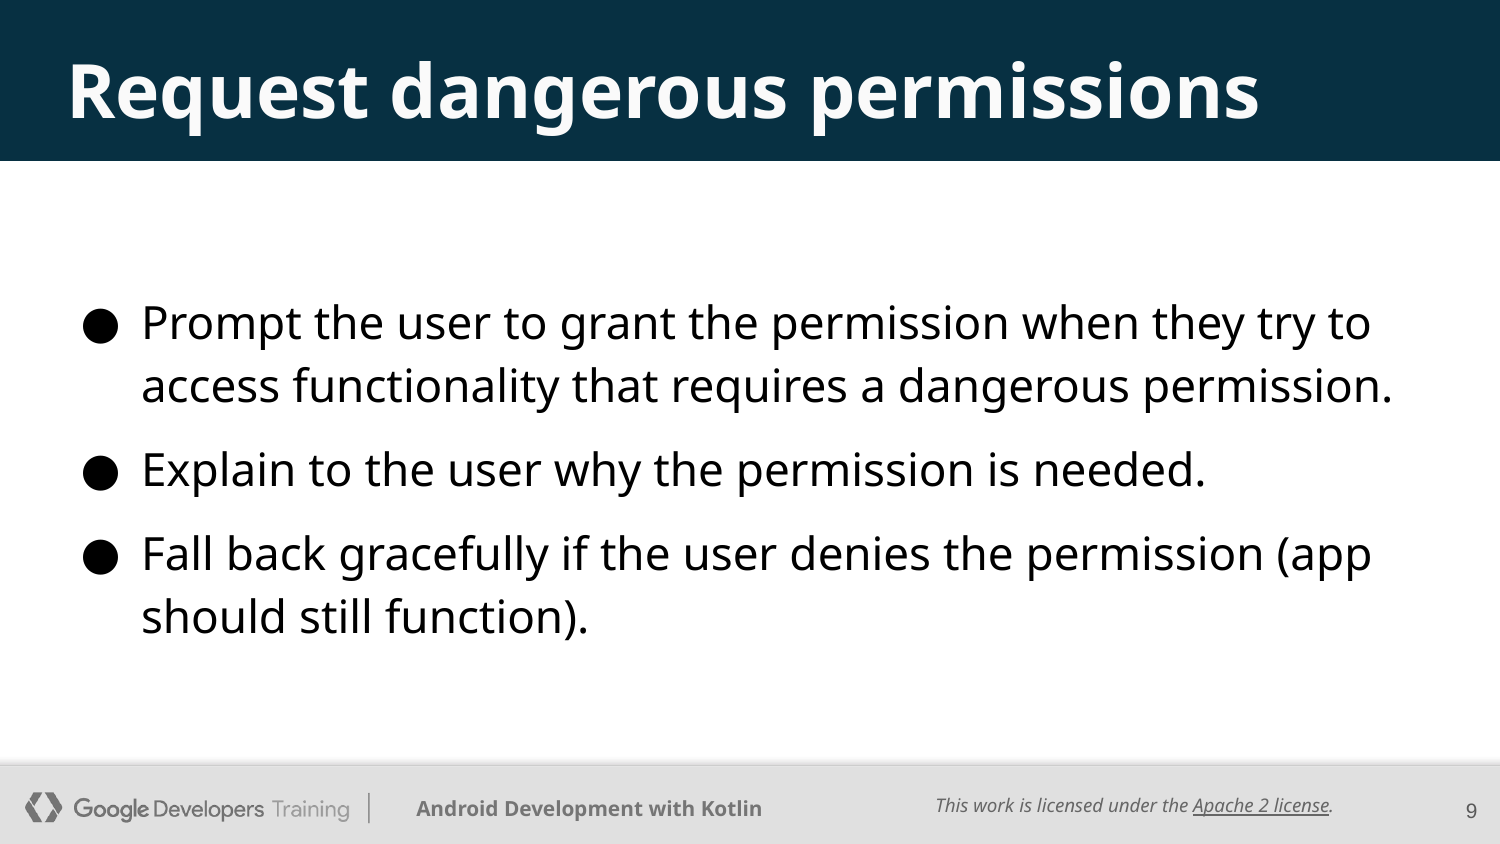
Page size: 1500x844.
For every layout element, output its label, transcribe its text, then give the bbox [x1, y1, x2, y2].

list Prompt the user to grant the permission when they try to access functionality that requires a dangerous permission. Explain to the user why the permission is needed. Fall back gracefully if the user denies the permission (app should still function). [51, 270, 1449, 687]
slide_number ‹#› [1402, 777, 1493, 842]
title Request dangerous permissions [51, 28, 1449, 122]
picture [0, 161, 1500, 844]
